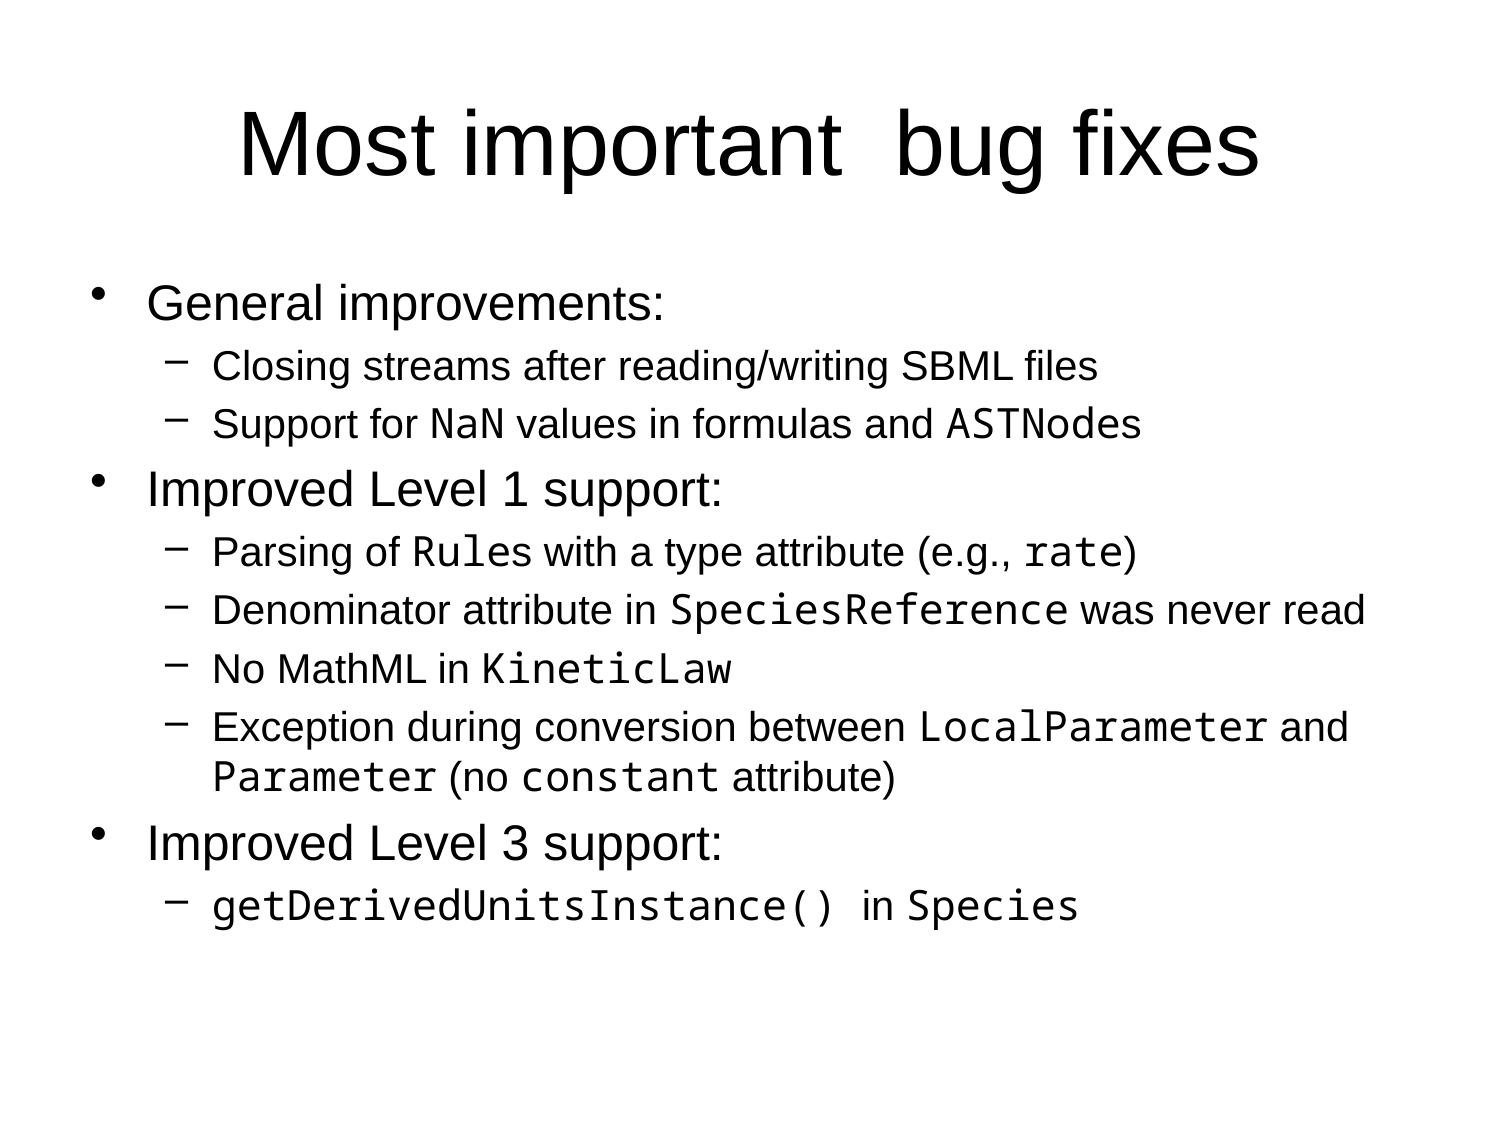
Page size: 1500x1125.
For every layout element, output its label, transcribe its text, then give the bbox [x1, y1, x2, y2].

list General improvements: Closing streams after reading/writing SBML files Support for NaN values in formulas and ASTNodes Improved Level 1 support: Parsing of Rules with a type attribute (e.g., rate) Denominator attribute in SpeciesReference was never read No MathML in KineticLaw Exception during conversion between LocalParameter and Parameter (no constant attribute) Improved Level 3 support: getDerivedUnitsInstance() in Species [74, 262, 1426, 1006]
title Most important bug fixes [74, 44, 1426, 233]
